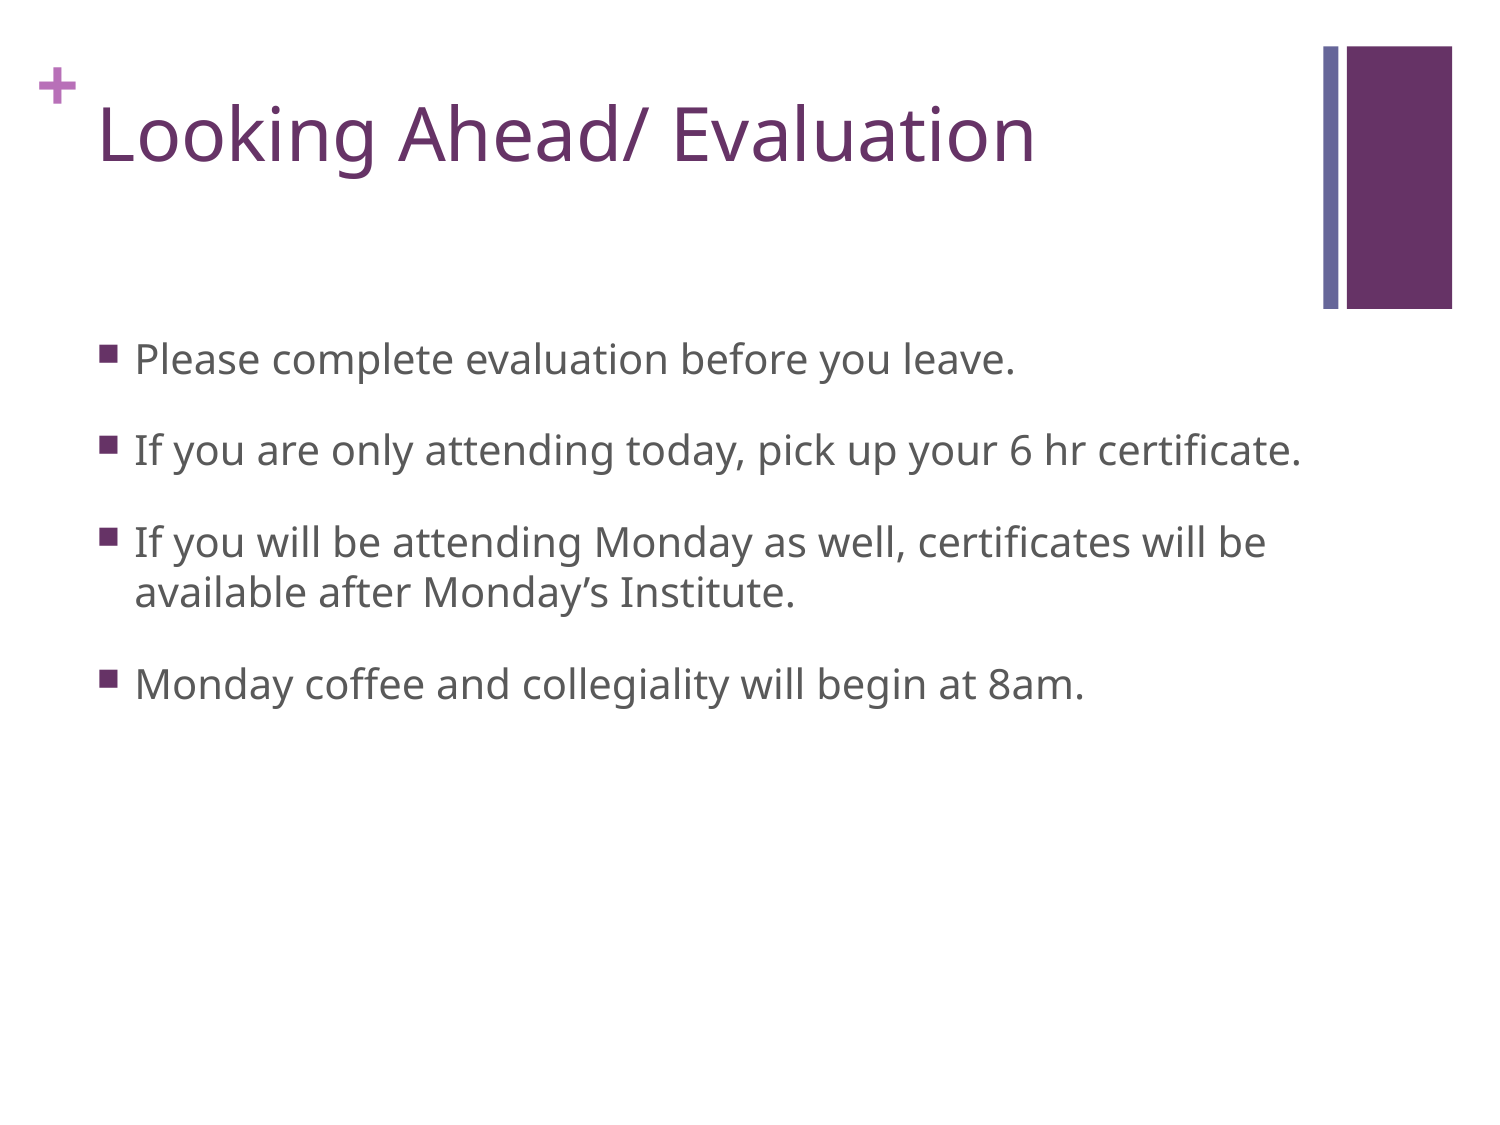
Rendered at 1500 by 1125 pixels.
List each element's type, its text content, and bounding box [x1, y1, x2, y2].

title Looking Ahead/ Evaluation [81, 79, 1322, 263]
list Please complete evaluation before you leave. If you are only attending today, pick up your 6 hr certificate. If you will be attending Monday as well, certificates will be available after Monday’s Institute. Monday coffee and collegiality will begin at 8am. [81, 324, 1322, 1005]
